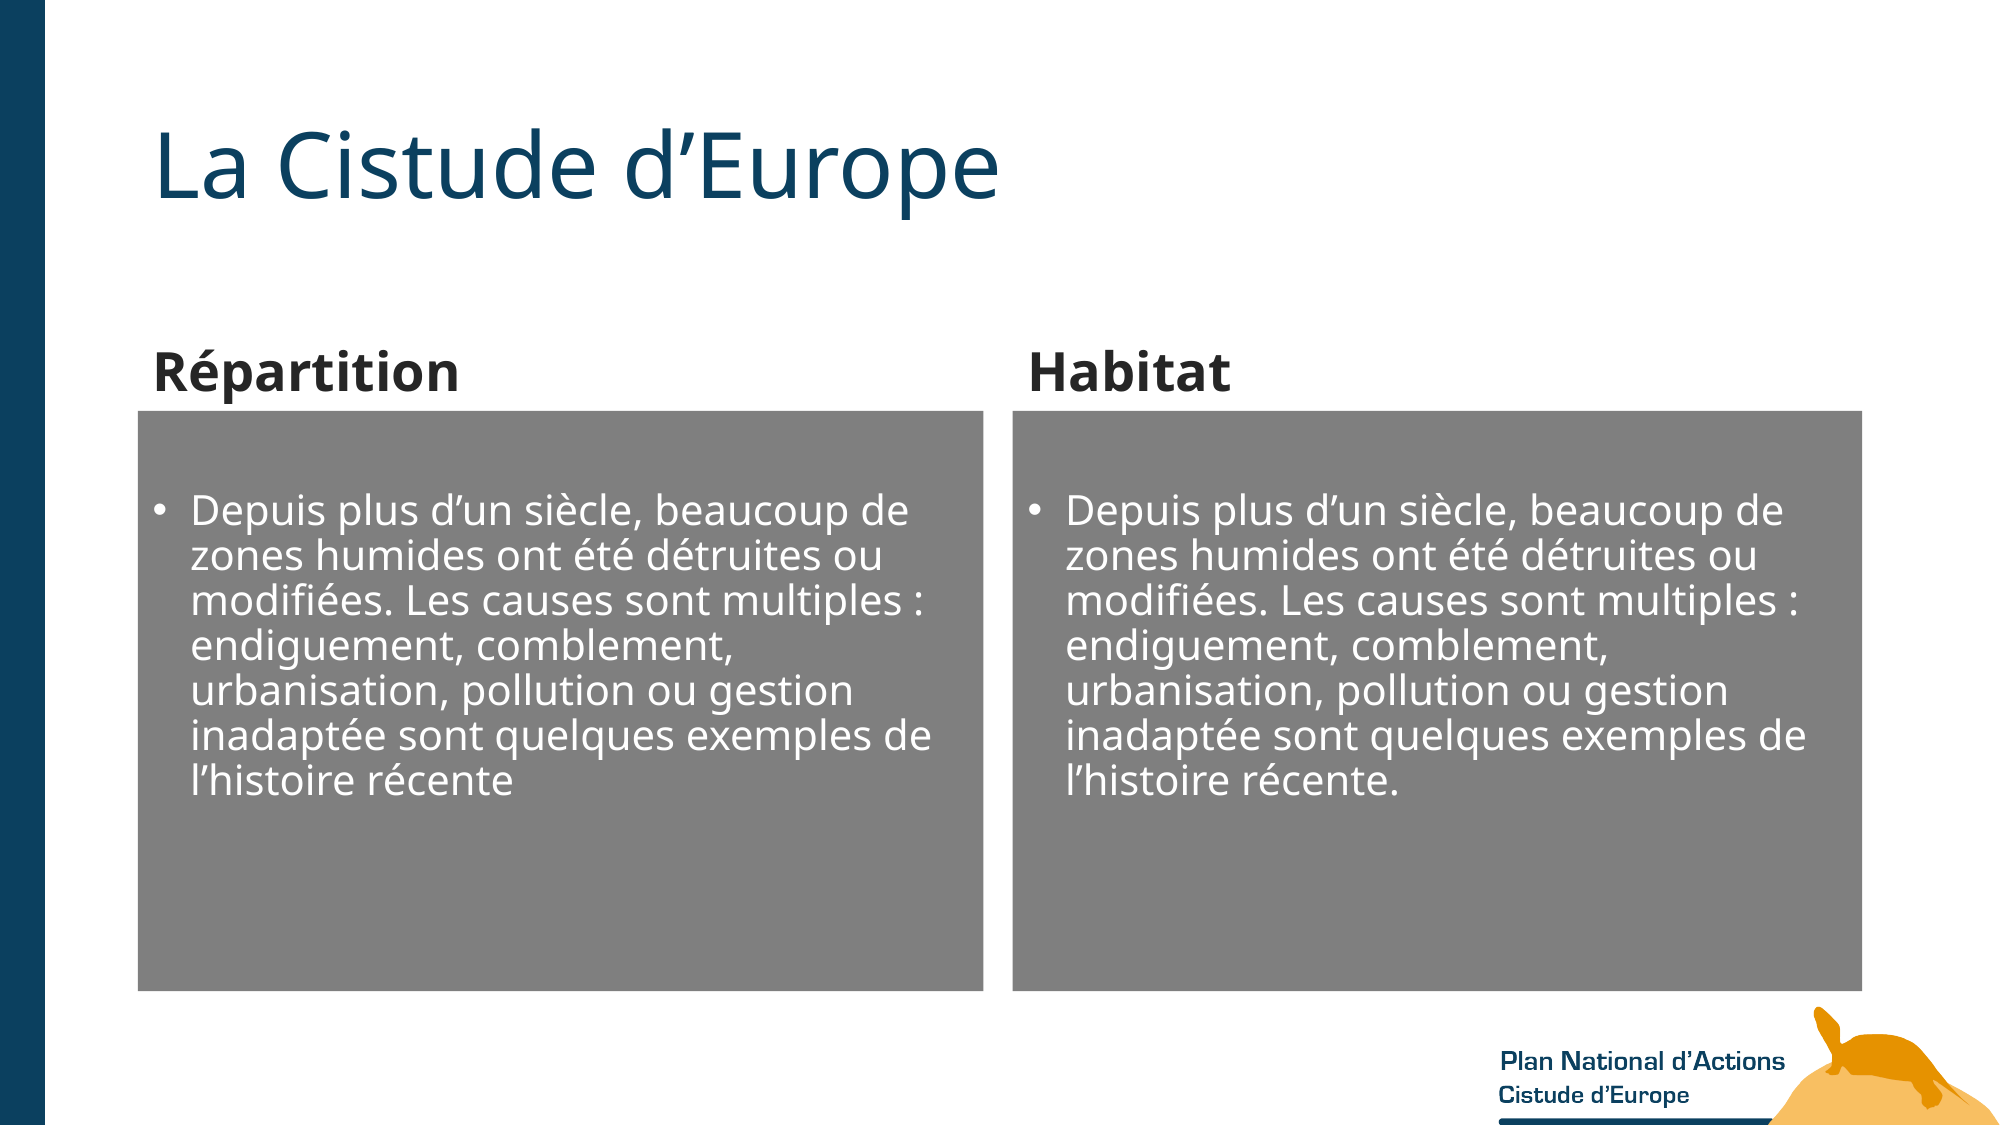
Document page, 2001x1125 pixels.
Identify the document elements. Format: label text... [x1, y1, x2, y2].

picture [1489, 995, 2000, 1125]
list Répartition [137, 275, 984, 410]
title La Cistude d’Europe [137, 59, 1863, 278]
list Habitat [1012, 275, 1863, 410]
list Depuis plus d’un siècle, beaucoup de zones humides ont été détruites ou modifiées. Les causes sont multiples : endiguement, comblement, urbanisation, pollution ou gestion inadaptée sont quelques exemples de l’histoire récente. [1012, 410, 1863, 992]
list Depuis plus d’un siècle, beaucoup de zones humides ont été détruites ou modifiées. Les causes sont multiples : endiguement, comblement, urbanisation, pollution ou gestion inadaptée sont quelques exemples de l’histoire récente [137, 410, 984, 992]
